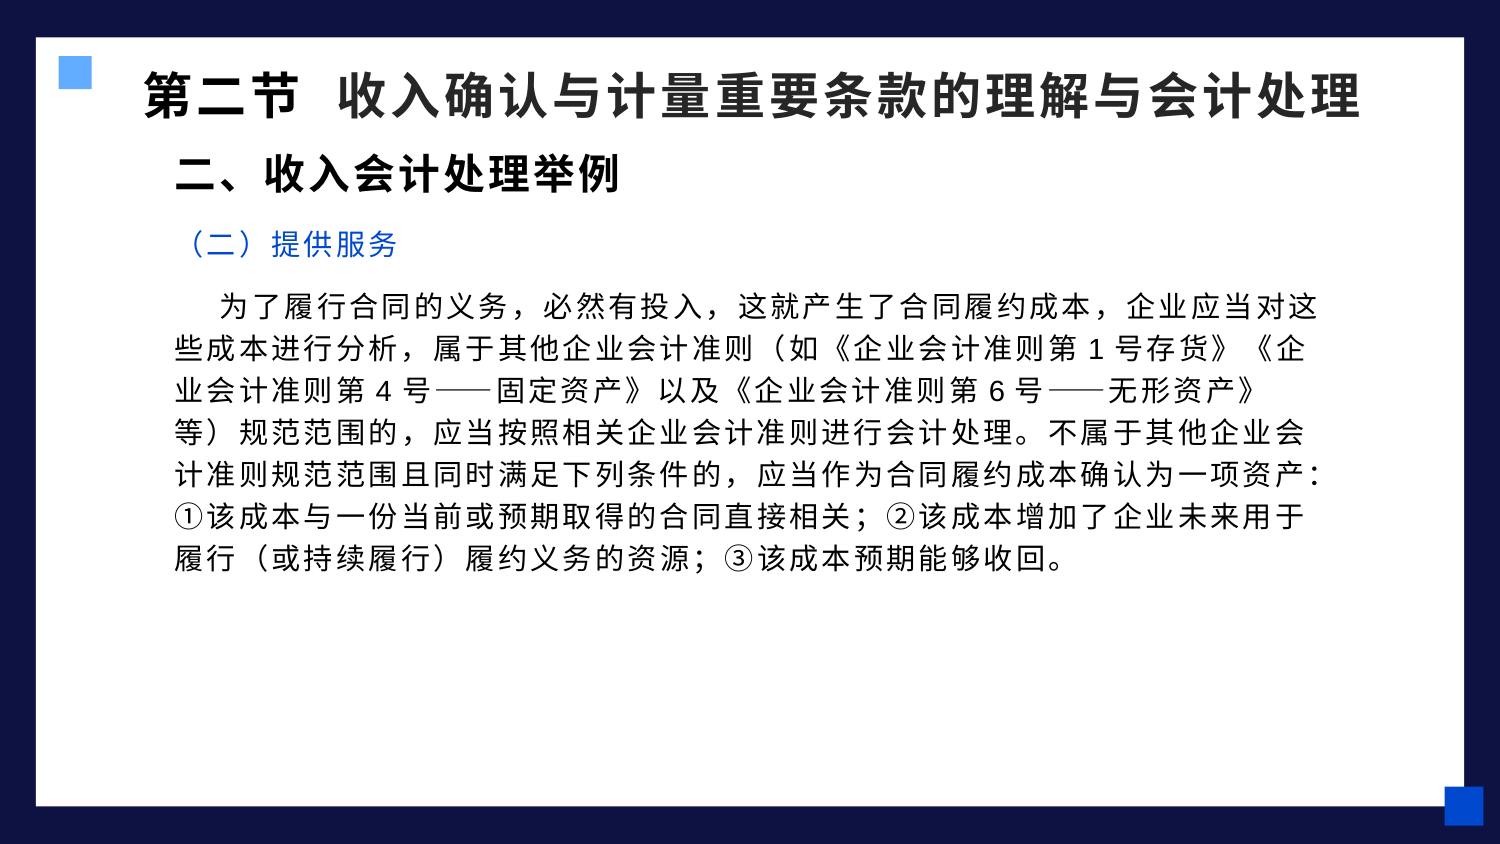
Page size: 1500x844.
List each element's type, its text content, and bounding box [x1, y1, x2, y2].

text_box 第二节 收入确认与计量重要条款的理解与会计处理 [99, 43, 1400, 133]
list 二、收入会计处理举例 （二）提供服务 为了履行合同的义务，必然有投入，这就产生了合同履约成本，企业应当对这些成本进行分析，属于其他企业会计准则（如《企业会计准则第1号存货》《企业会计准则第4号——固定资产》以及《企业会计准则第6号——无形资产》等）规范范围的，应当按照相关企业会计准则进行会计处理。不属于其他企业会计准则规范范围且同时满足下列条件的，应当作为合同履约成本确认为一项资产：①该成本与一份当前或预期取得的合同直接相关；②该成本增加了企业未来用于履行（或持续履行）履约义务的资源；③该成本预期能够收回。 [157, 137, 1343, 563]
